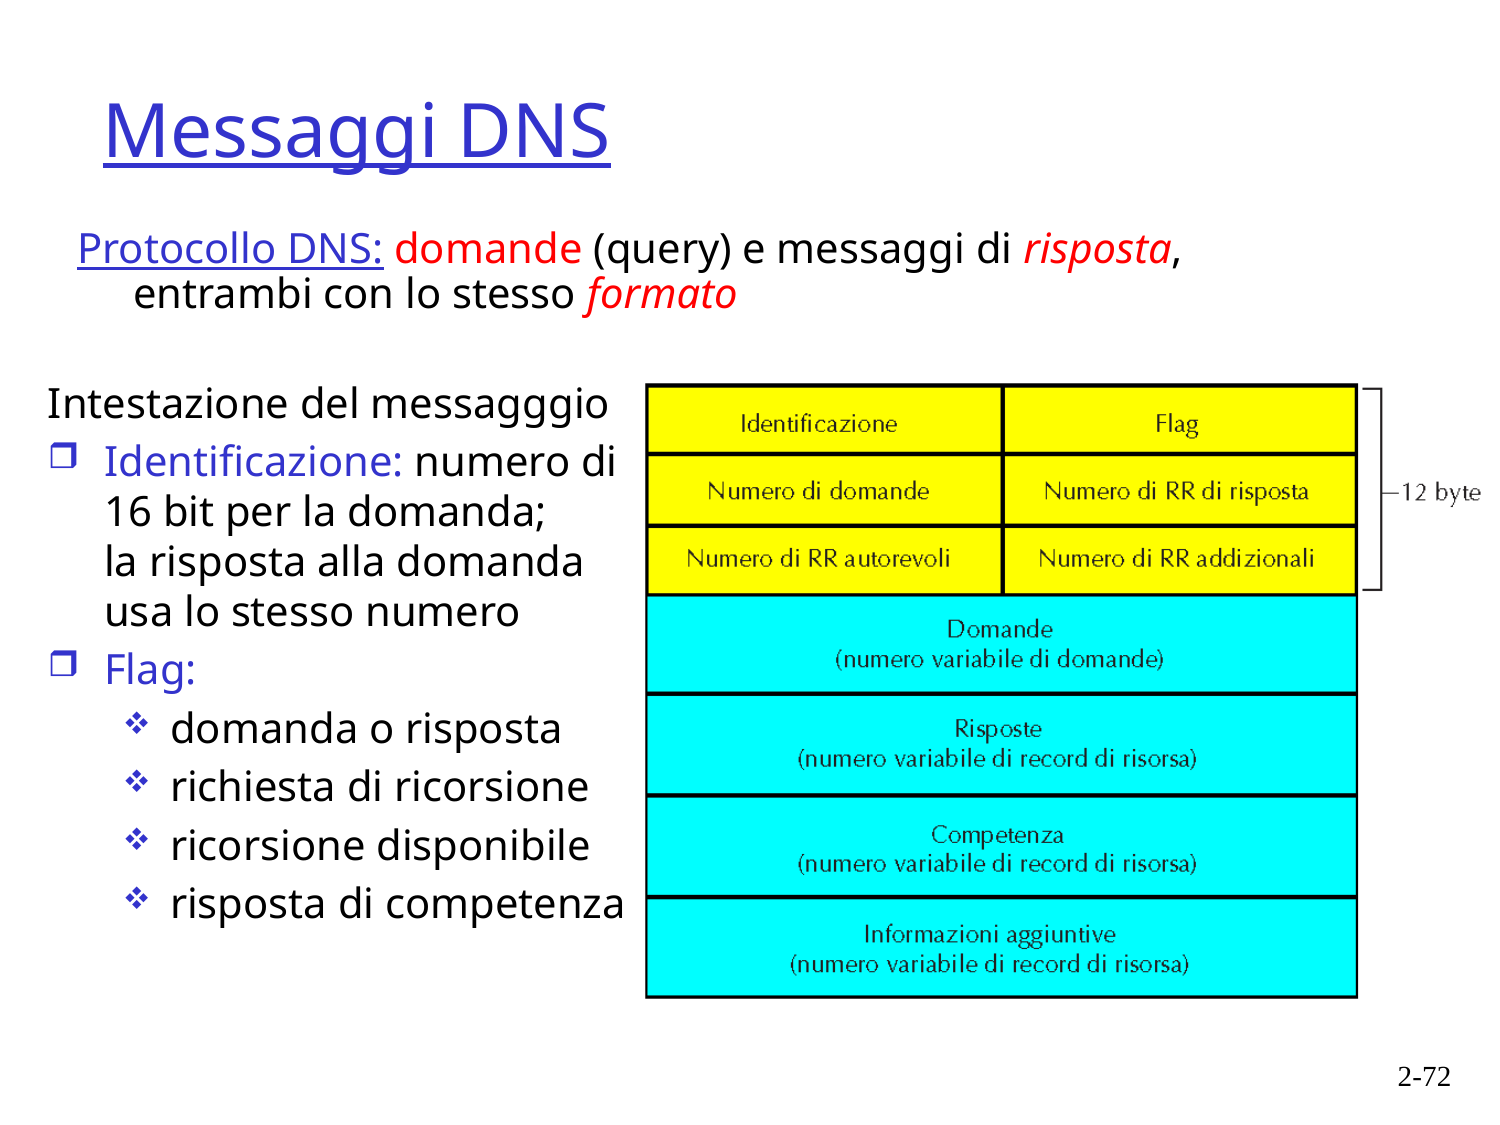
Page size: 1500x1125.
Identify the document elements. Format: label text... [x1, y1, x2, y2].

text_box Intestazione del messagggio Identificazione: numero di 16 bit per la domanda; la risposta alla domanda usa lo stesso numero Flag: domanda o risposta richiesta di ricorsione ricorsione disponibile risposta di competenza [33, 369, 645, 999]
list Protocollo DNS: domande (query) e messaggi di risposta, entrambi con lo stesso formato [61, 220, 1346, 305]
picture [641, 379, 1485, 1001]
slide_number 2-72 [1362, 1049, 1467, 1125]
title Messaggi DNS [87, 43, 1363, 211]
